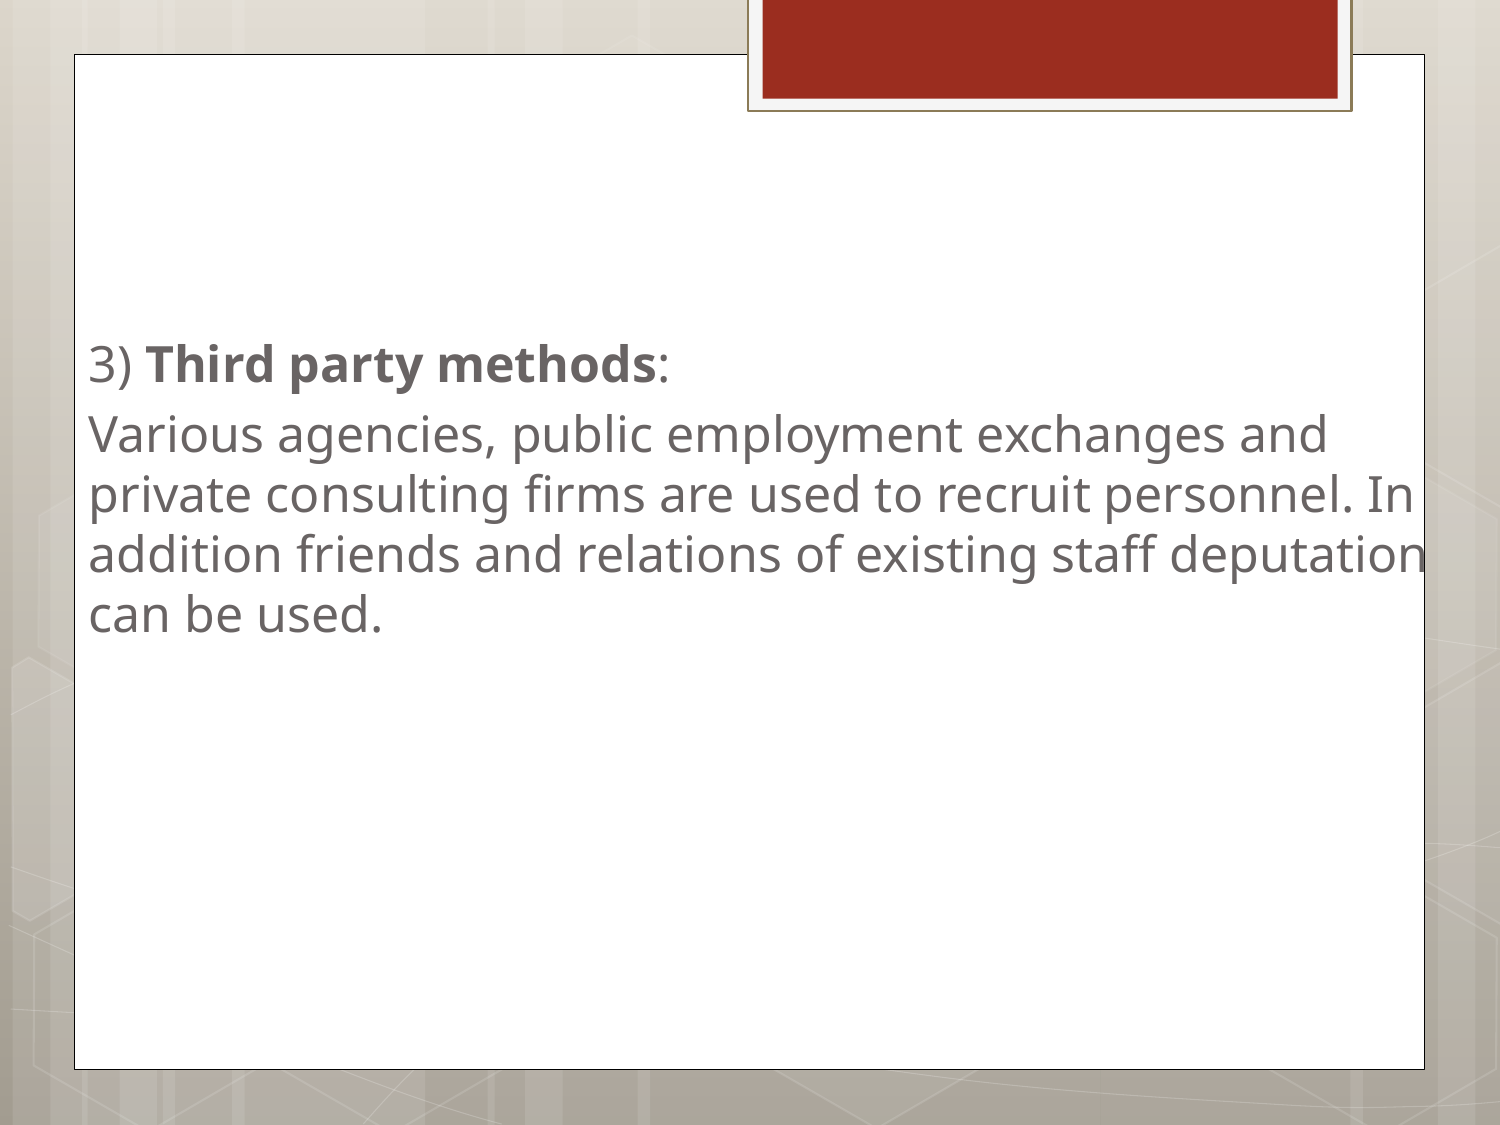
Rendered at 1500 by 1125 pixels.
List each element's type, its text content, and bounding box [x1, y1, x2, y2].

list 3) Third party methods: Various agencies, public employment exchanges and private consulting firms are used to recruit personnel. In addition friends and relations of existing staff deputation can be used. [62, 324, 1454, 901]
